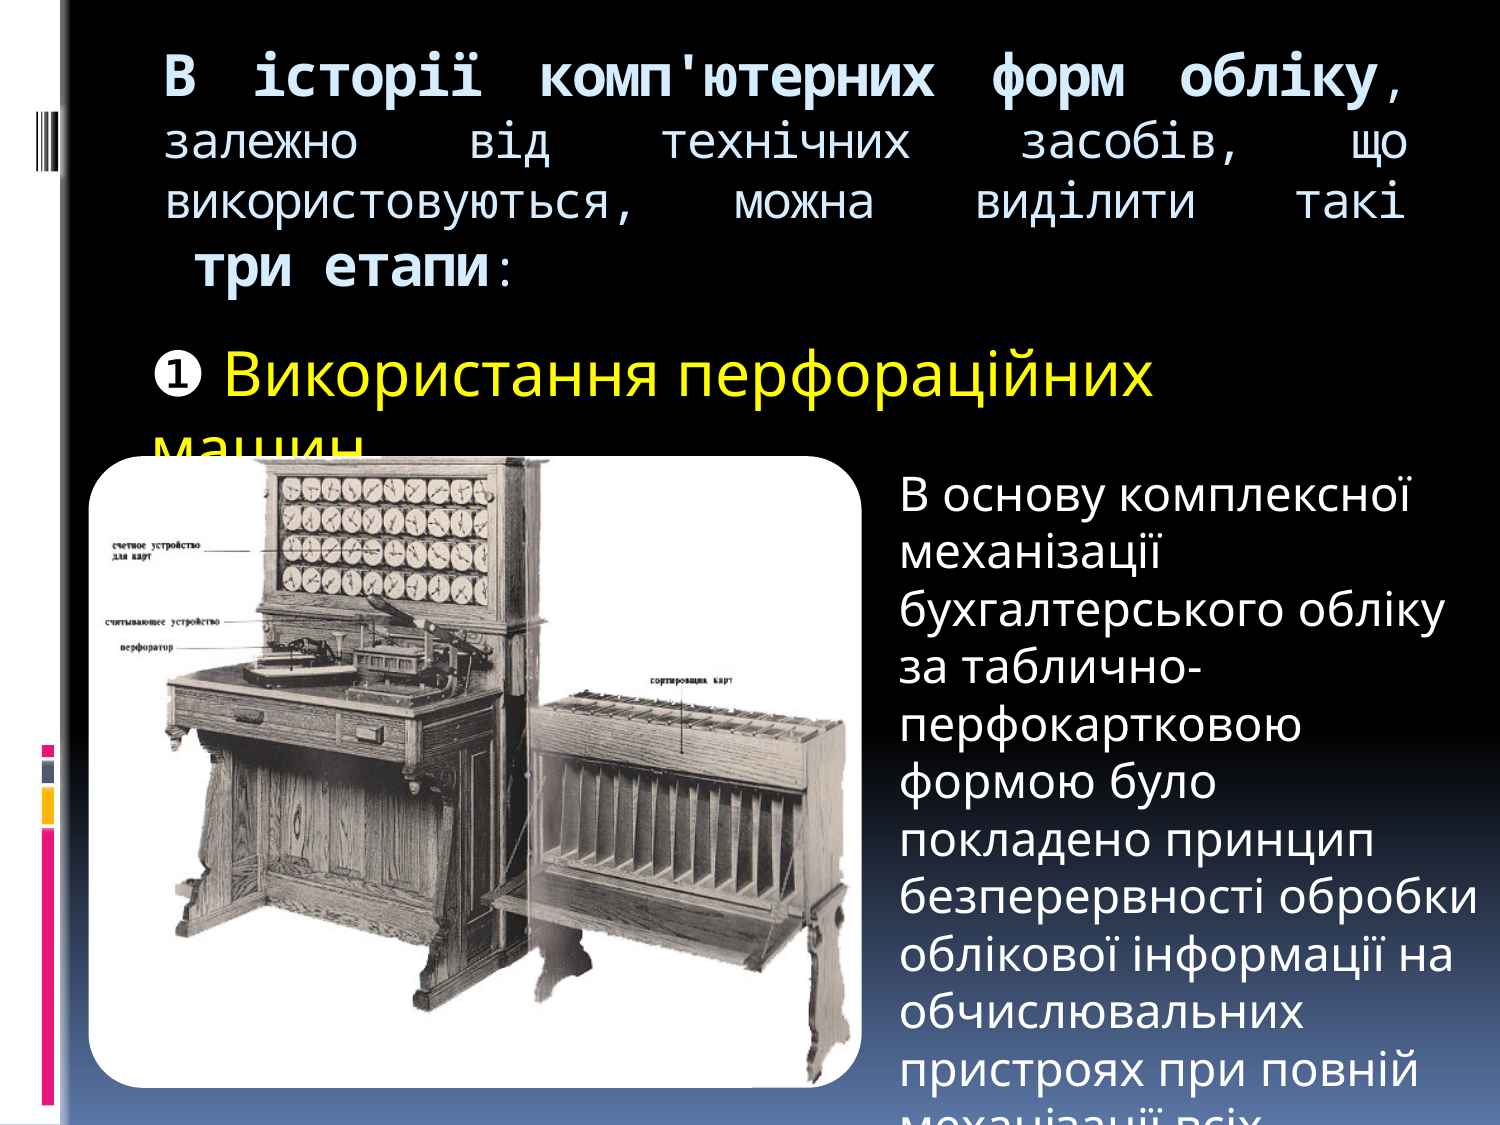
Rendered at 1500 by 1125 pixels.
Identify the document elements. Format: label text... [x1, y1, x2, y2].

list ❶ Використання перфораційних машин. [123, 326, 1399, 468]
title В історії комп'ютерних форм обліку, залежно від технічних засобів, що використовуються, можна виділити такі три етапи: [147, 30, 1423, 181]
text_box В основу комплексної механізації бухгалтерського обліку за таблично-перфокартковою формою було покладено принцип безперервності обробки облікової інформації на обчислювальних пристроях при повній механізації всіх облікових робіт. [883, 456, 1498, 1125]
picture [88, 455, 863, 1089]
